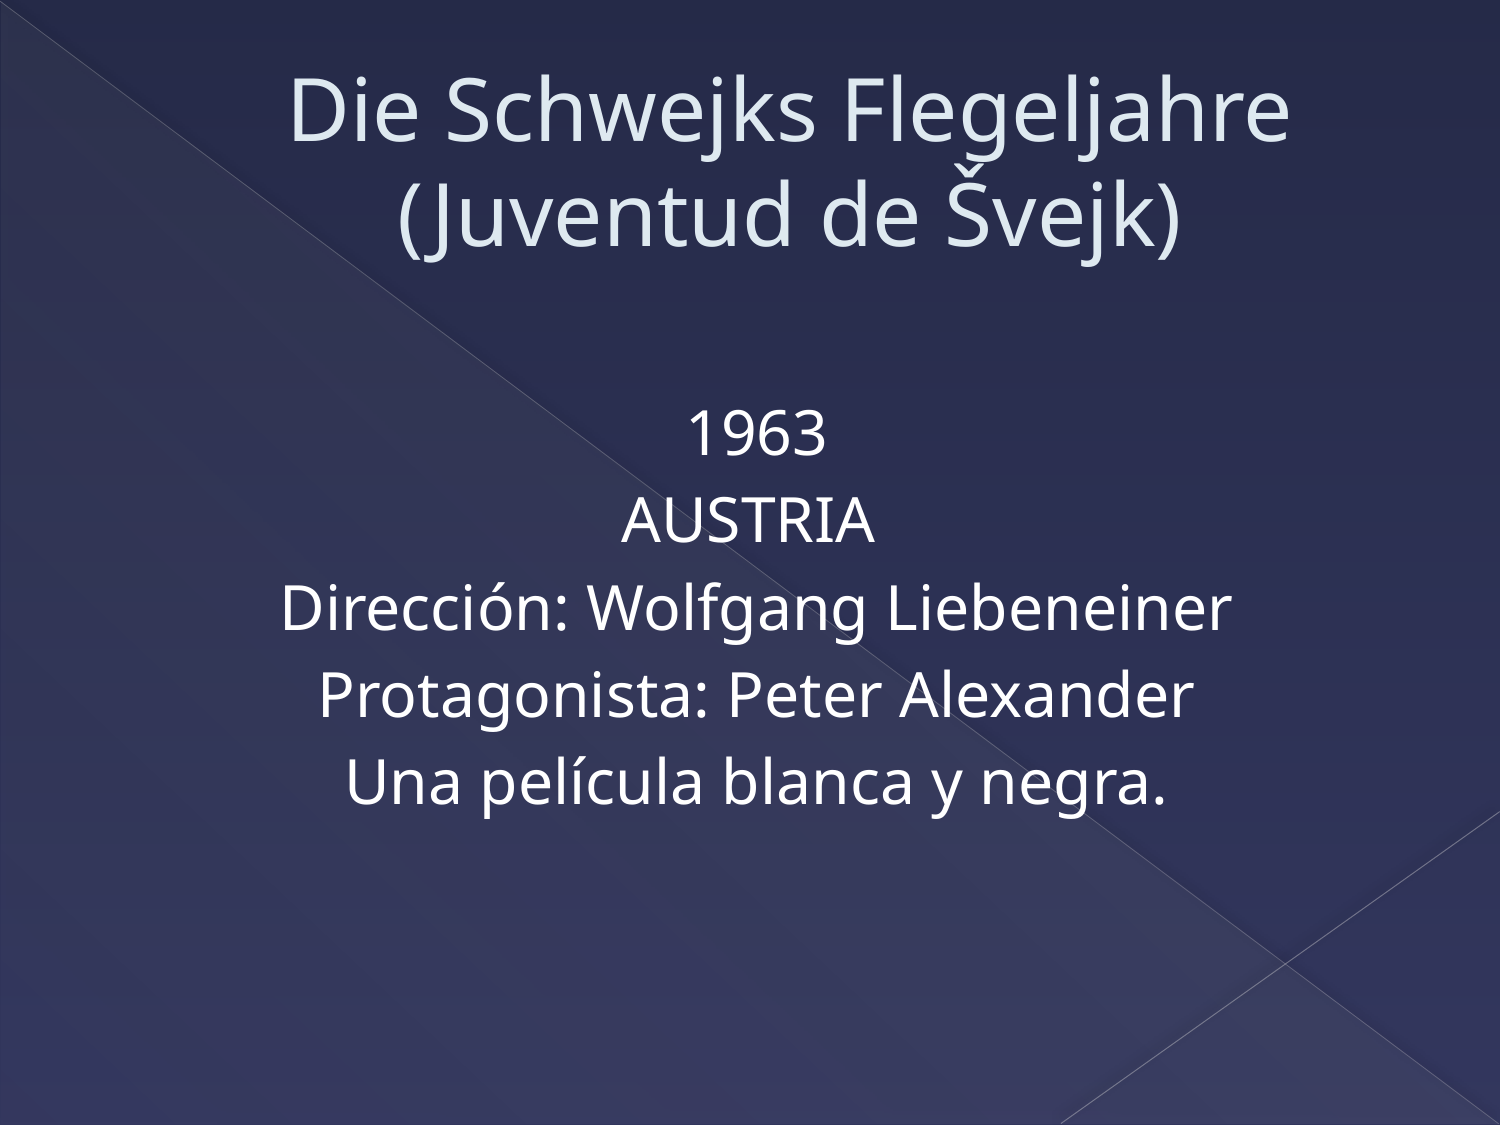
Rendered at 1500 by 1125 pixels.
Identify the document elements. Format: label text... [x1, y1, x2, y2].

list 1963 AUSTRIA Dirección: Wolfgang Liebeneiner Protagonista: Peter Alexander Una película blanca y negra. [76, 385, 1427, 1006]
title Die Schwejks Flegeljahre (Juventud de Švejk) [75, 43, 1425, 274]
